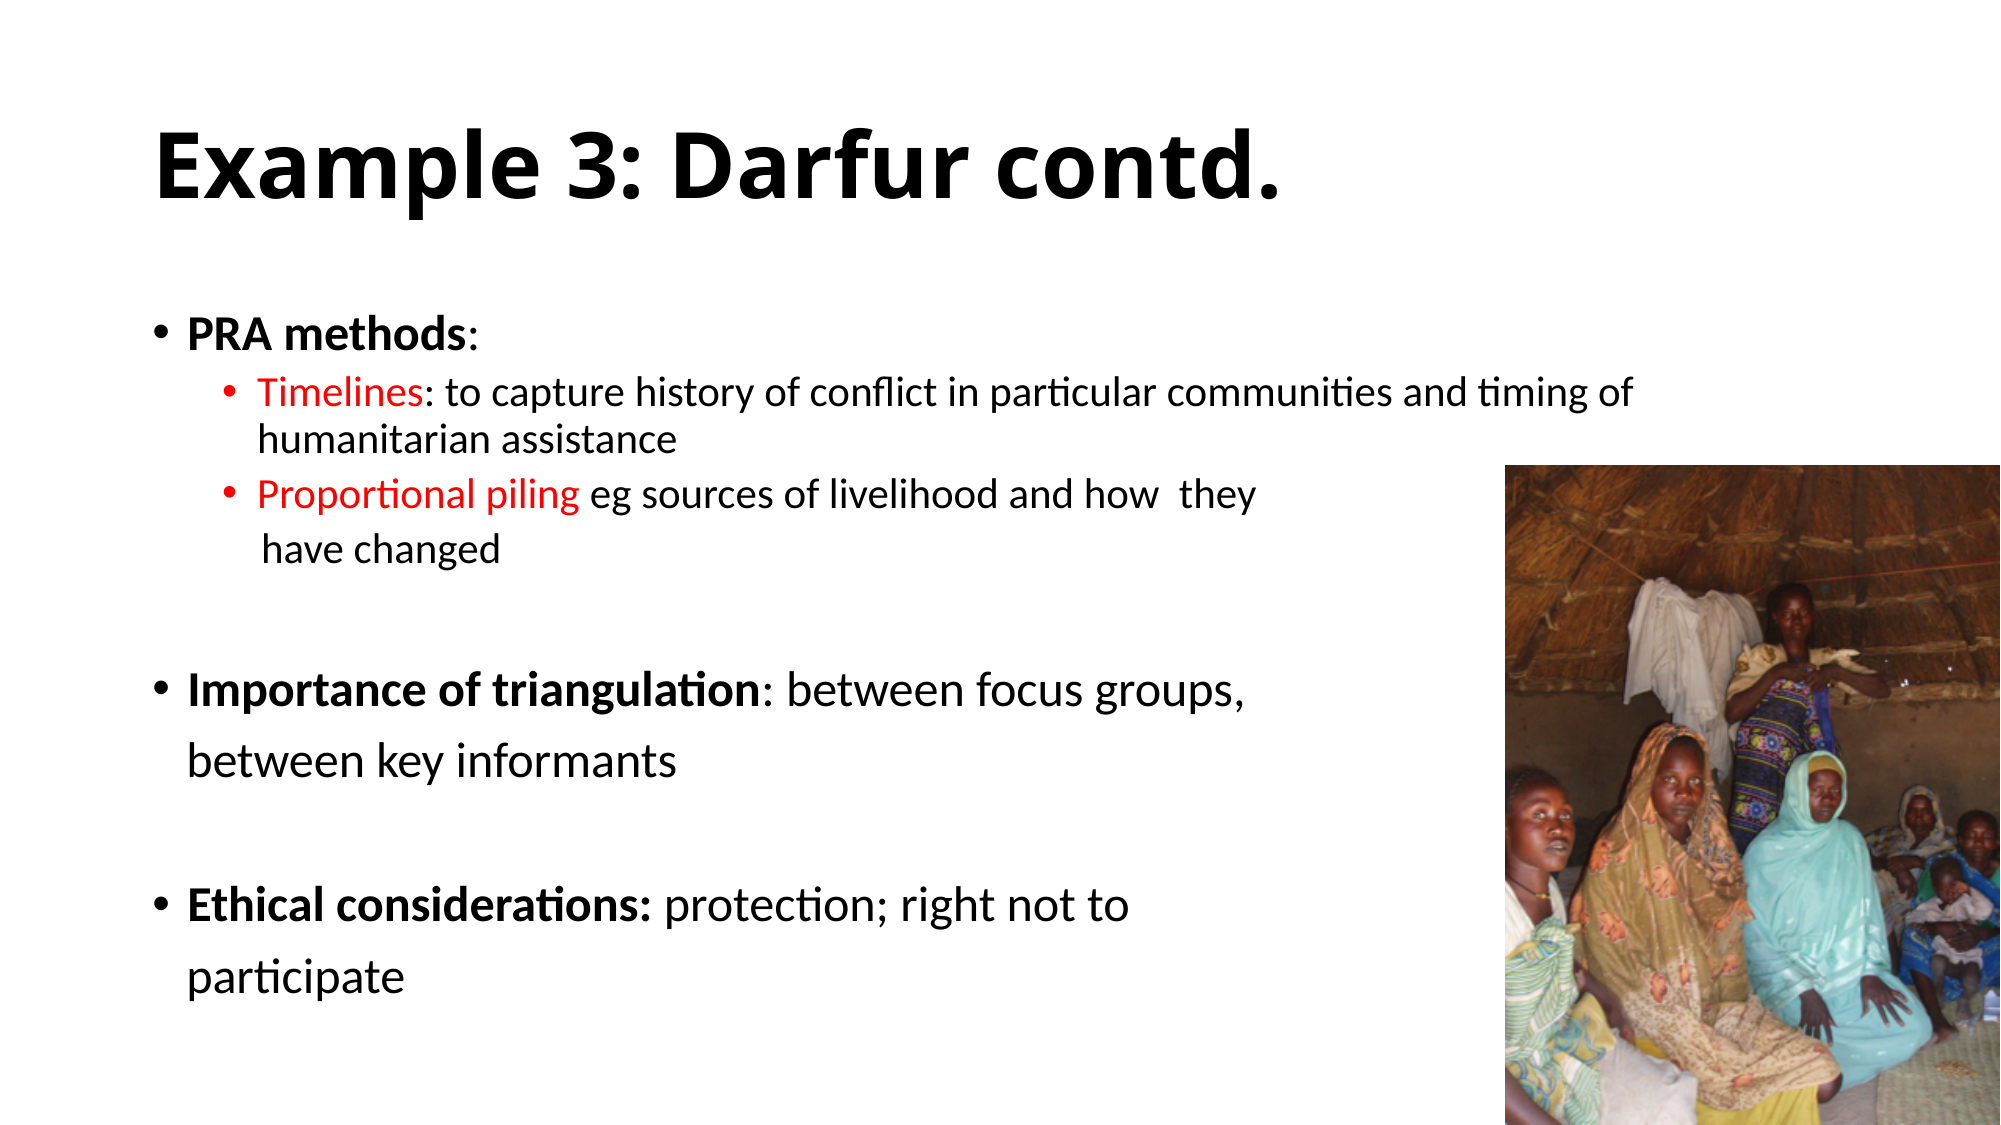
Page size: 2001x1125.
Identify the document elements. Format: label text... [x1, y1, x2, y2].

title Example 3: Darfur contd. [137, 59, 1863, 278]
list PRA methods: Timelines: to capture history of conflict in particular communities and timing of humanitarian assistance Proportional piling eg sources of livelihood and how they have changed Importance of triangulation: between focus groups, between key informants Ethical considerations: protection; right not to participate [137, 299, 1863, 1014]
picture [1505, 465, 2000, 1125]
